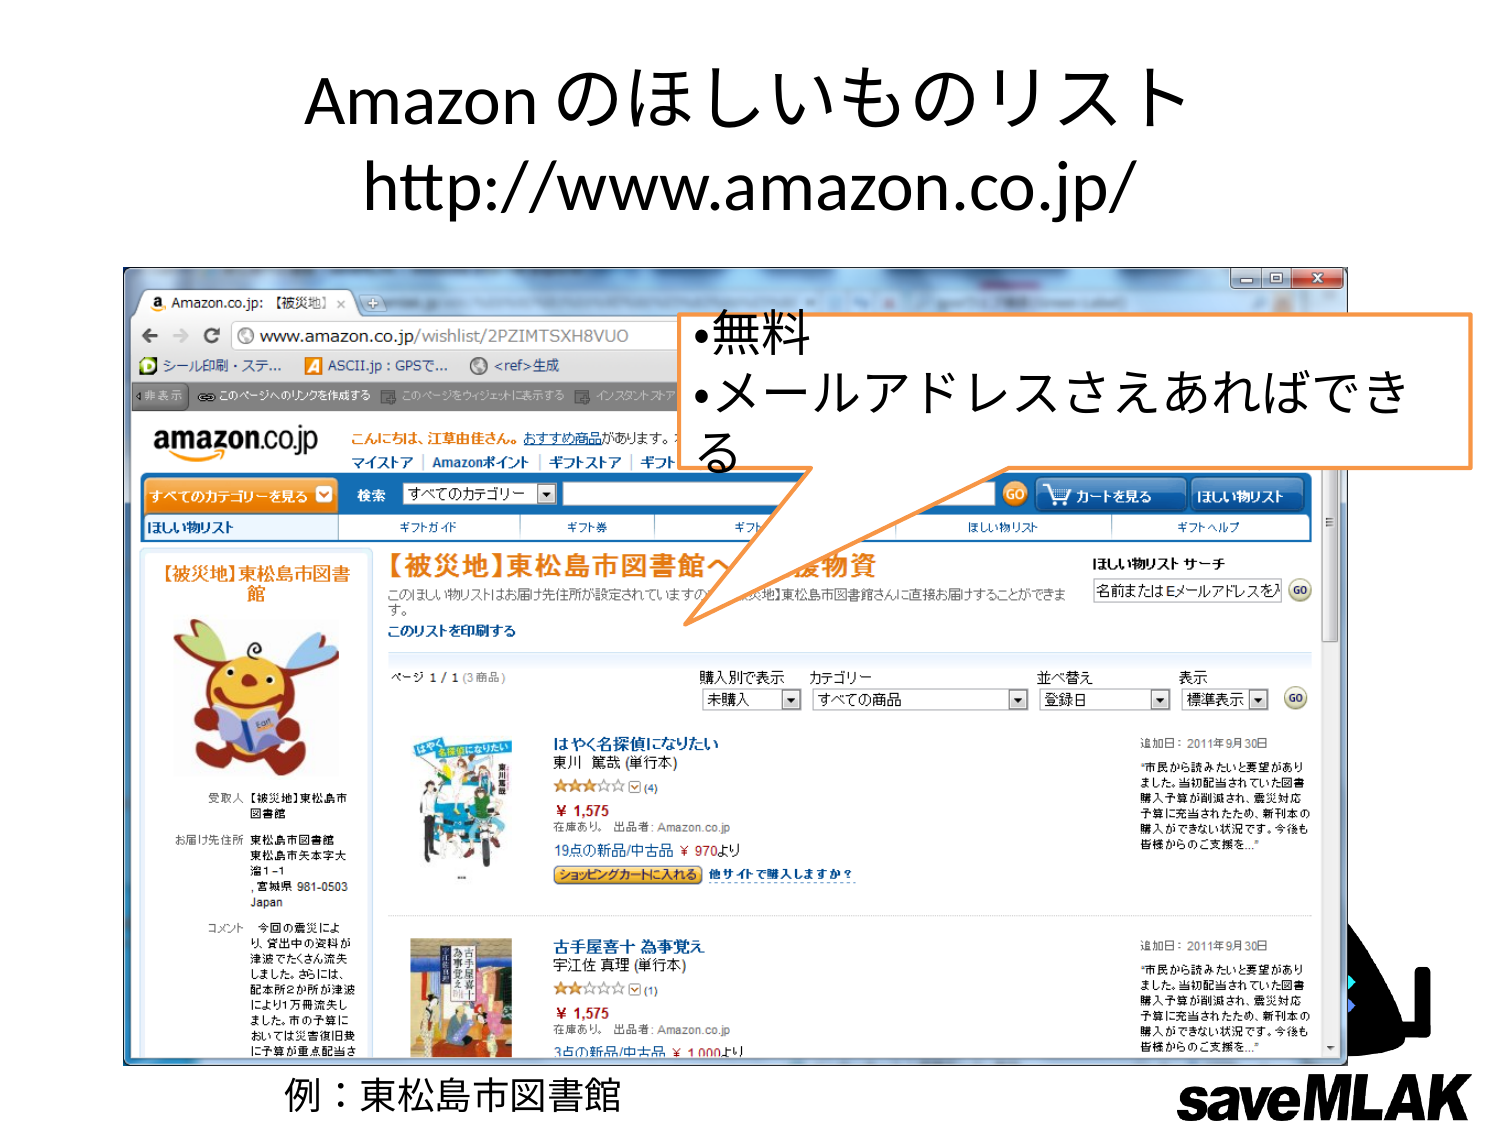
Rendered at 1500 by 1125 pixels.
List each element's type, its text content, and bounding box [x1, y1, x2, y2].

title Amazonのほしいものリスト http://www.amazon.co.jp/ [75, 45, 1425, 233]
text_box ・無料 ・メールアドレスさえあればできる [1352, 312, 1473, 471]
picture [123, 266, 1472, 1121]
text_box 例：東松島市図書館 [270, 1075, 638, 1125]
